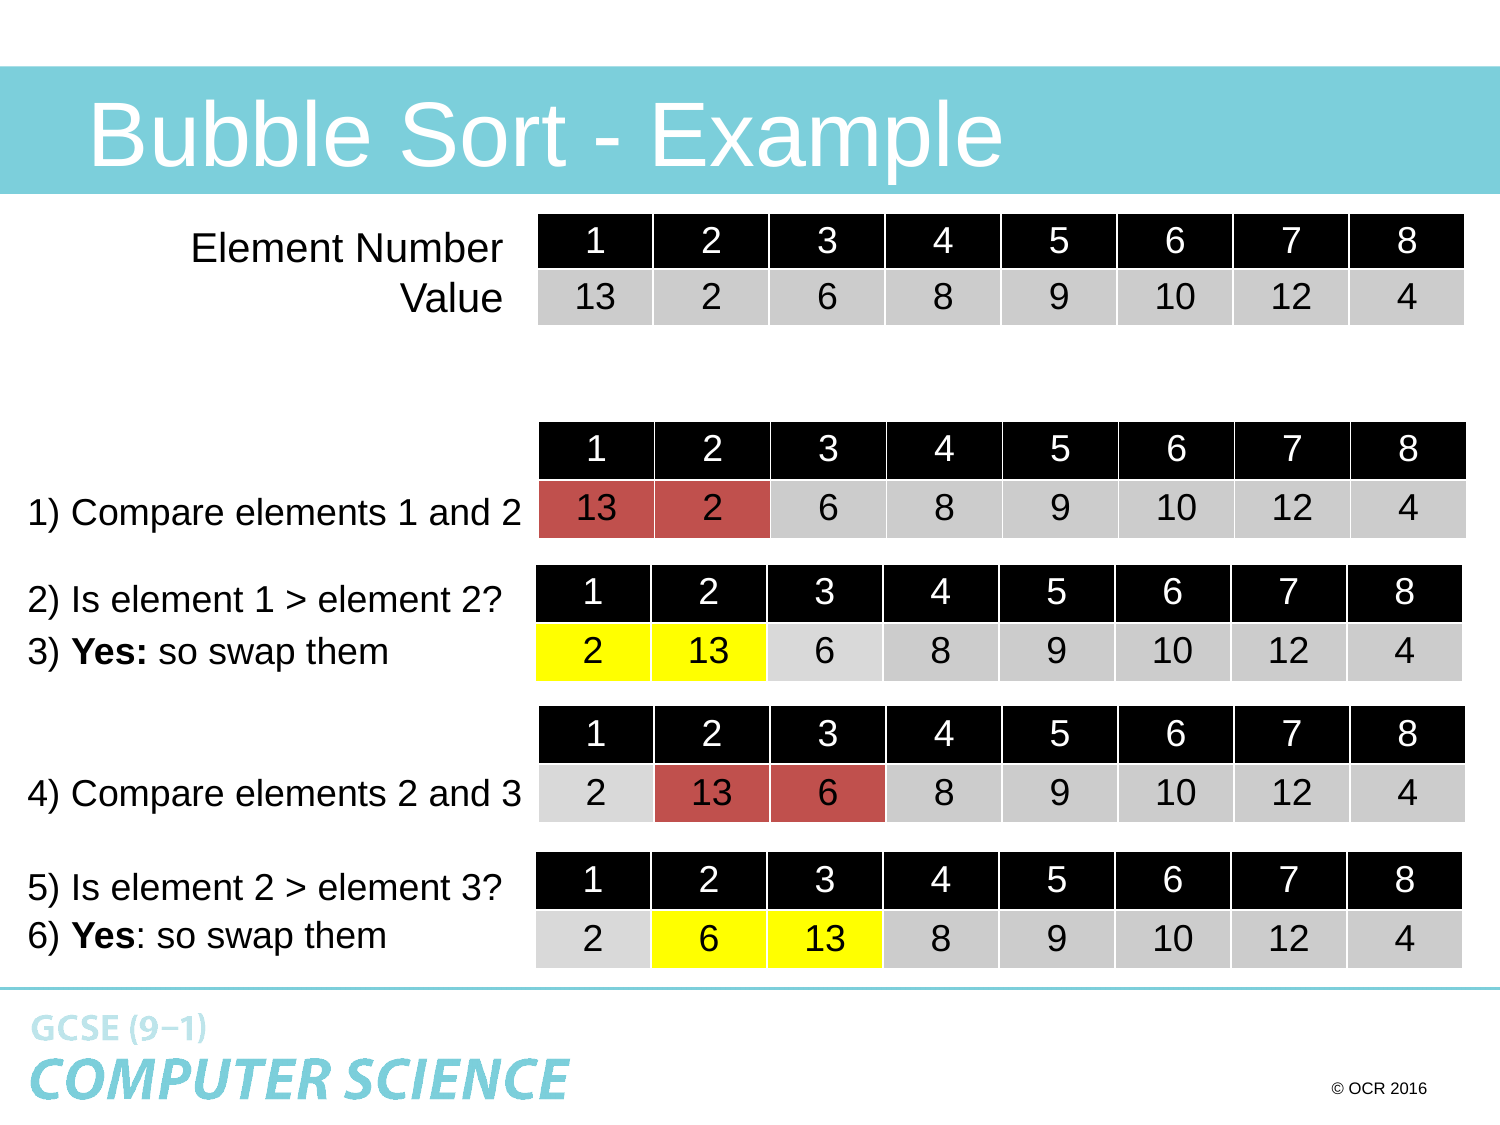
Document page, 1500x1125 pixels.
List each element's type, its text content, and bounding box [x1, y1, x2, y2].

table_cell 8 [884, 911, 998, 968]
table_header 5 [1000, 565, 1114, 622]
text_box 3) Yes: so swap them [12, 619, 431, 680]
table_cell 2 [536, 911, 650, 968]
table_header 5 [1003, 422, 1118, 479]
table_header 8 [1348, 565, 1462, 622]
table_header 7 [1235, 706, 1349, 763]
table_header 3 [768, 852, 882, 909]
table_cell 10 [1116, 911, 1230, 968]
table_cell 9 [1000, 911, 1114, 968]
table_cell 4 [1348, 624, 1462, 681]
table_cell 2 [536, 624, 650, 681]
table_cell 8 [887, 765, 1001, 822]
table_header 8 [1350, 214, 1464, 268]
table_cell 8 [887, 481, 1002, 538]
table_header 8 [1351, 706, 1465, 763]
table_cell 4 [1351, 765, 1465, 822]
text_box 5) Is element 2 > element 3? [12, 855, 538, 916]
table_header 4 [887, 706, 1001, 763]
table_header 4 [886, 214, 1000, 268]
table_cell 13 [768, 911, 882, 968]
table_cell 13 [539, 481, 654, 538]
table_cell 10 [1116, 624, 1230, 681]
text_box Element Number Value [105, 213, 519, 329]
table_cell 8 [886, 270, 1000, 325]
table_header 1 [538, 214, 652, 268]
table_header 4 [887, 422, 1002, 479]
table_cell 9 [1003, 765, 1117, 822]
text_box 4) Compare elements 2 and 3 [12, 761, 537, 822]
table_cell 13 [652, 624, 766, 681]
table_header 2 [654, 214, 768, 268]
table_cell 8 [884, 624, 998, 681]
table_header 4 [884, 565, 998, 622]
table_cell 6 [770, 270, 884, 325]
table_header 1 [536, 565, 650, 622]
text_box 2) Is element 1 > element 2? [12, 568, 562, 628]
table_header 6 [1119, 422, 1234, 479]
table_header 7 [1232, 852, 1346, 909]
table_cell 4 [1351, 481, 1466, 538]
table_header 1 [539, 422, 654, 479]
table_header 6 [1119, 706, 1233, 763]
table_header 4 [884, 852, 998, 909]
table_header 6 [1116, 565, 1230, 622]
picture [0, 987, 1500, 1124]
table_cell 12 [1234, 270, 1348, 325]
table_header 6 [1116, 852, 1230, 909]
table_cell 9 [1002, 270, 1116, 325]
table_cell 4 [1350, 270, 1464, 325]
table_cell 13 [655, 765, 769, 822]
table_cell 9 [1000, 624, 1114, 681]
table_cell 10 [1119, 765, 1233, 822]
table_header 6 [1118, 214, 1232, 268]
table_cell 13 [538, 270, 652, 325]
table_cell 12 [1235, 765, 1349, 822]
table_cell 9 [1003, 481, 1118, 538]
table_header 2 [655, 422, 770, 479]
table_cell 10 [1119, 481, 1234, 538]
table_cell 4 [1348, 911, 1462, 968]
table_header 3 [770, 214, 884, 268]
table_header 2 [652, 852, 766, 909]
table_header 5 [1003, 706, 1117, 763]
table_header 7 [1234, 214, 1348, 268]
table_cell 12 [1235, 481, 1350, 538]
table_cell 6 [771, 765, 885, 822]
table_header 7 [1235, 422, 1350, 479]
table_cell 10 [1118, 270, 1232, 325]
table_header 1 [539, 706, 653, 763]
table_cell 2 [539, 765, 653, 822]
table_header 8 [1351, 422, 1466, 479]
table_cell 6 [652, 911, 766, 968]
table_cell 12 [1232, 911, 1346, 968]
table_header 3 [768, 565, 882, 622]
table_header 3 [771, 422, 886, 479]
table_cell 2 [655, 481, 770, 538]
table_header 2 [652, 565, 766, 622]
table_header 2 [655, 706, 769, 763]
table_cell 6 [771, 481, 886, 538]
text_box 1) Compare elements 1 and 2 [12, 480, 551, 568]
table_cell 2 [654, 270, 768, 325]
table_cell 12 [1232, 624, 1346, 681]
table_header 7 [1232, 565, 1346, 622]
table_header 1 [536, 852, 650, 909]
table_header 5 [1000, 852, 1114, 909]
title Bubble Sort - Example [0, 66, 1500, 194]
table_cell 6 [768, 624, 882, 681]
table_header 3 [771, 706, 885, 763]
table_header 5 [1002, 214, 1116, 268]
table_header 8 [1348, 852, 1462, 909]
text_box 6) Yes: so swap them [12, 903, 428, 964]
